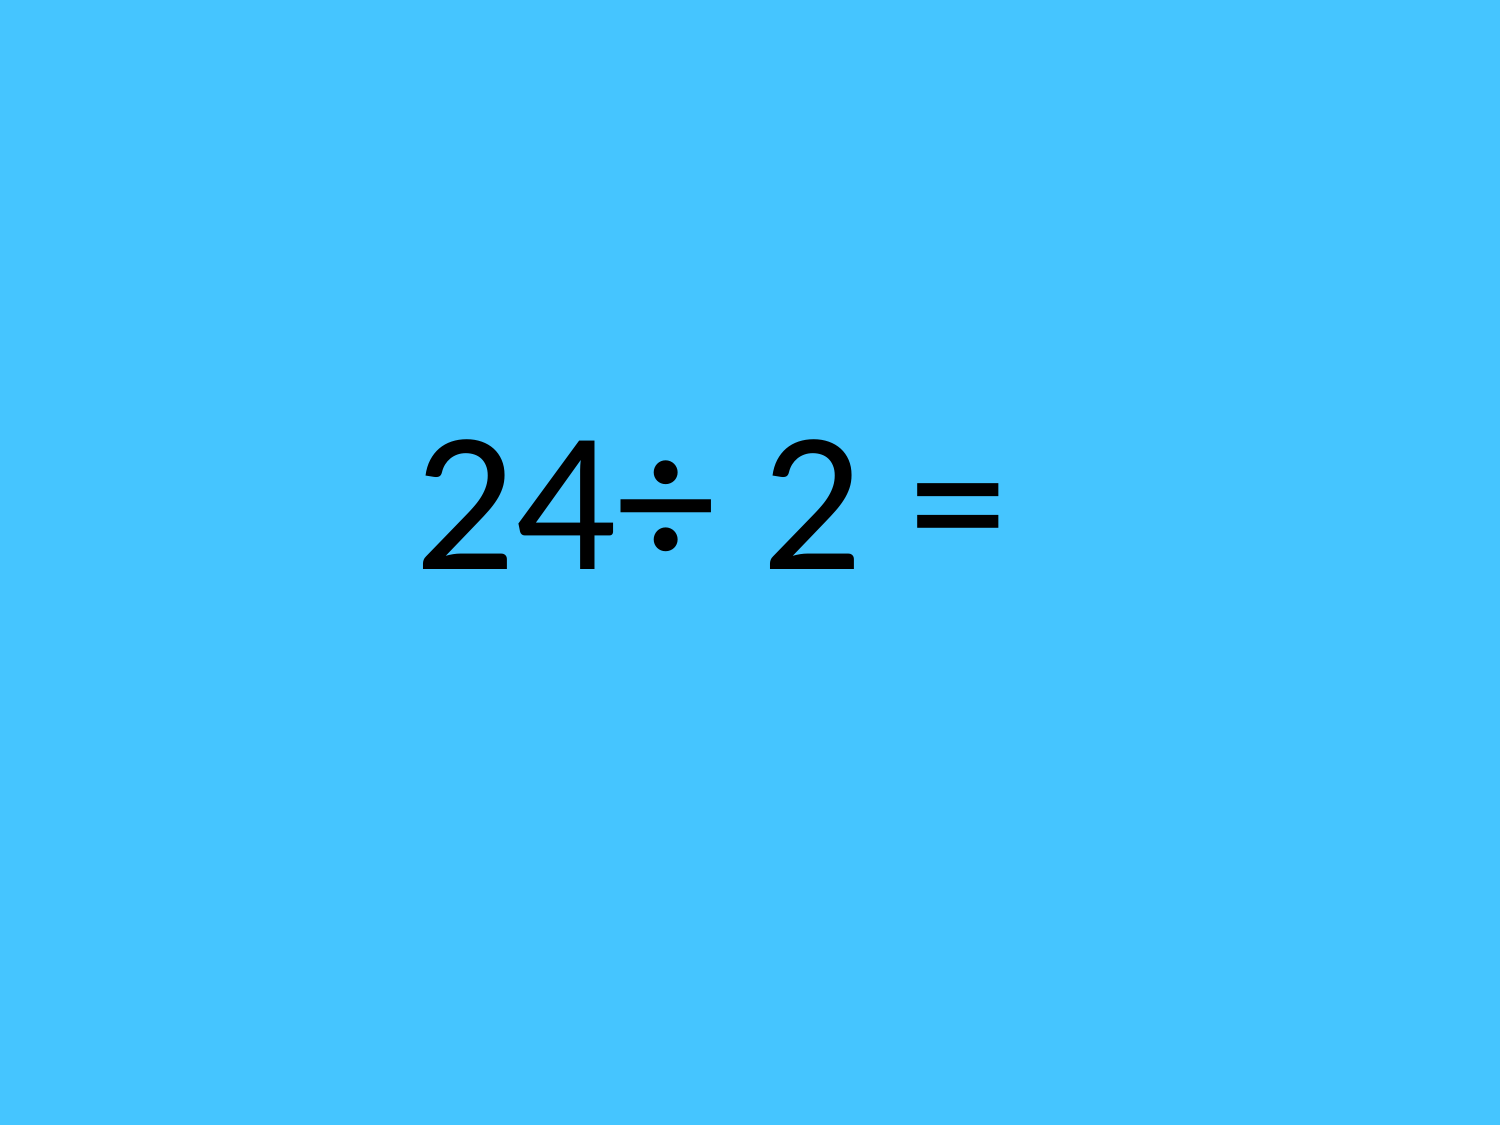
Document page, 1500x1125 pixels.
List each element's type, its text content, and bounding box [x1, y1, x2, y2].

text_box 24÷ 2 = [399, 362, 1138, 618]
